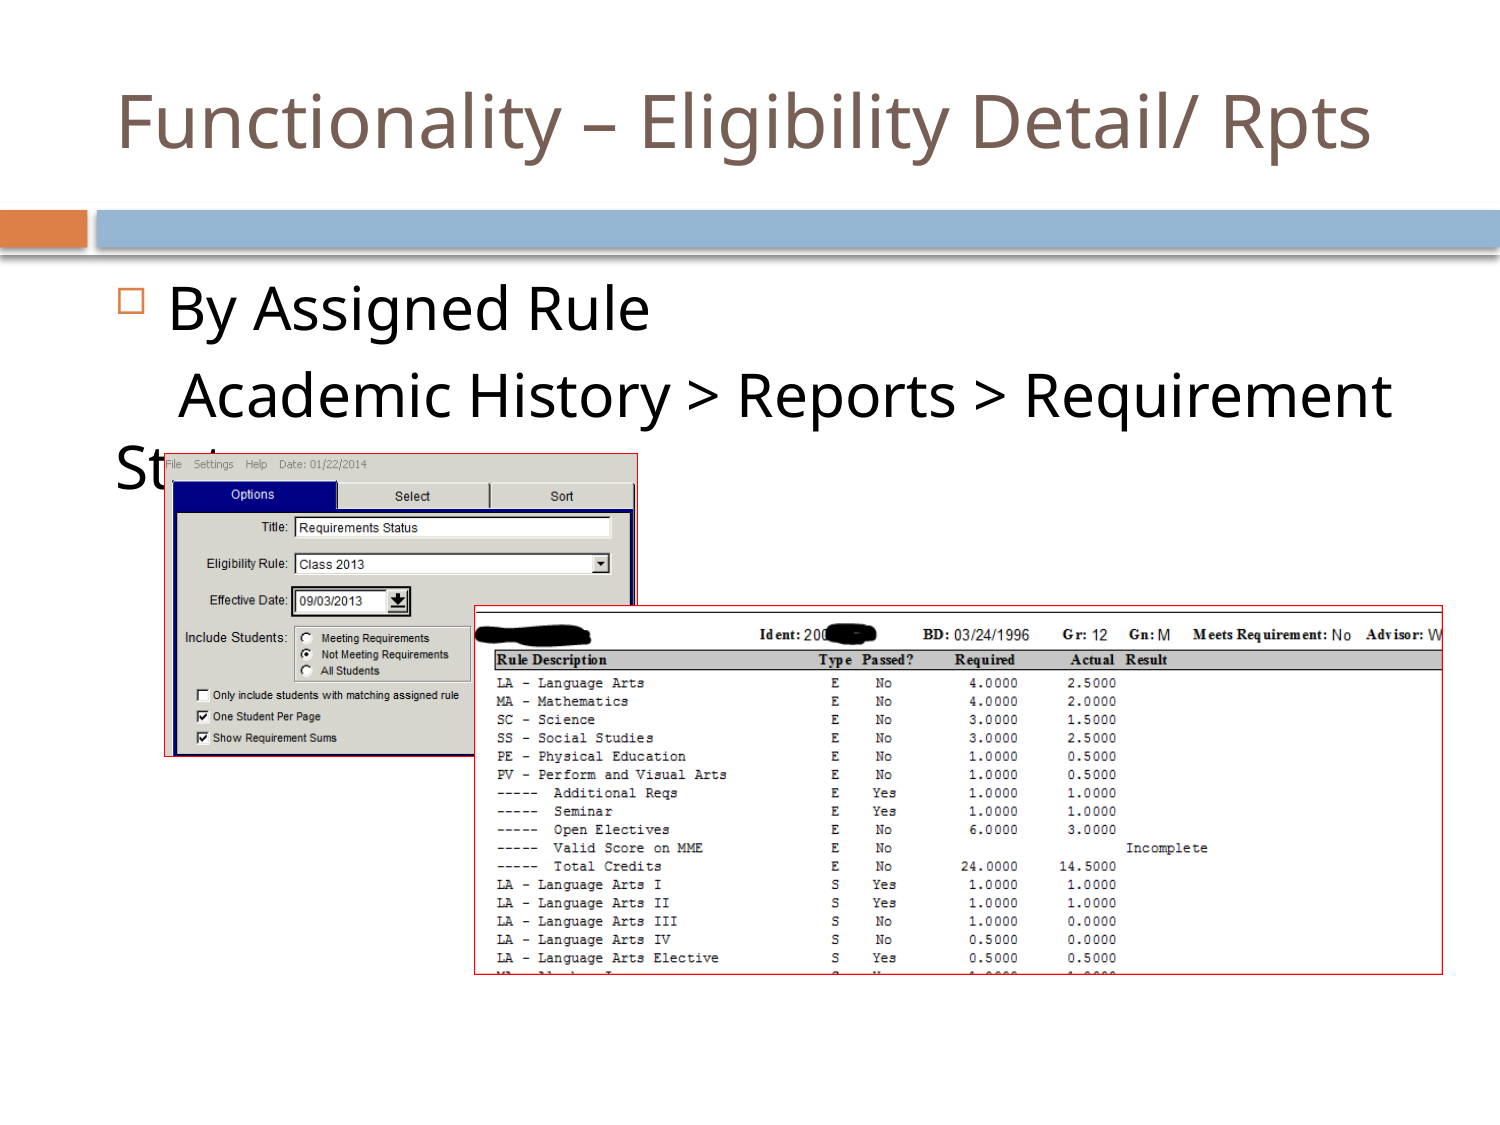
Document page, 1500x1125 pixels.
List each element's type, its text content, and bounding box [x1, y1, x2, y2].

list By Assigned Rule Academic History > Reports > Requirement Status [100, 262, 1438, 1000]
picture [164, 453, 1444, 976]
title Functionality – Eligibility Detail/ Rpts [100, 37, 1438, 200]
